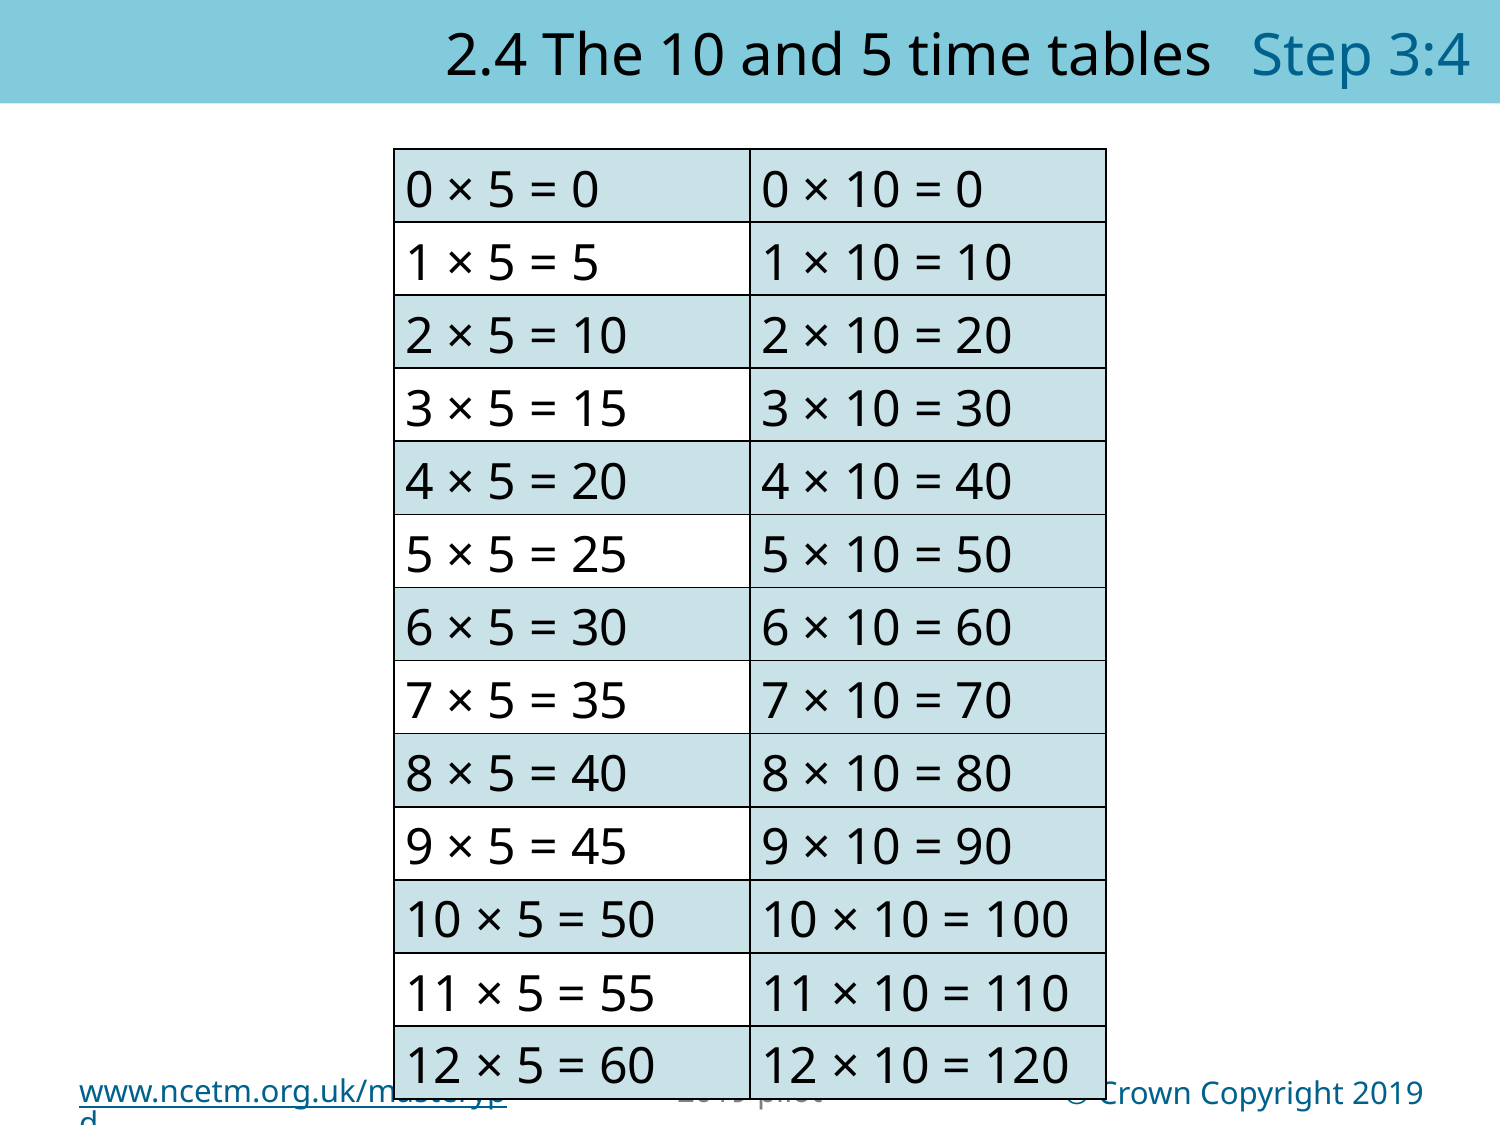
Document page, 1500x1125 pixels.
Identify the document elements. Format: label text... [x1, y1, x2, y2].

table_cell 3 × 10 = 30 [751, 369, 1105, 440]
table_cell 4 × 5 = 20 [395, 442, 749, 514]
table_cell 7 × 10 = 70 [751, 661, 1105, 733]
table_header 0 × 5 = 0 [395, 150, 749, 221]
table_cell 2 × 5 = 10 [395, 296, 749, 367]
table_cell 11 × 10 = 110 [751, 954, 1105, 1025]
table_cell 10 × 5 = 50 [395, 881, 749, 952]
table_cell 9 × 5 = 45 [395, 808, 749, 879]
table_cell 3 × 5 = 15 [395, 369, 749, 440]
table_cell 12 × 5 = 60 [395, 1027, 749, 1098]
table_cell 1 × 10 = 10 [751, 223, 1105, 294]
table_cell 5 × 10 = 50 [751, 515, 1105, 587]
list 2.4 The 10 and 5 time tables Step 3:4 [0, 0, 1500, 104]
table_cell 8 × 5 = 40 [395, 734, 749, 806]
table_cell 9 × 10 = 90 [751, 808, 1105, 879]
table_cell 6 × 10 = 60 [751, 588, 1105, 660]
table_cell 4 × 10 = 40 [751, 442, 1105, 514]
table_cell 10 × 10 = 100 [751, 881, 1105, 952]
table_cell 5 × 5 = 25 [395, 515, 749, 587]
table_cell 2 × 10 = 20 [751, 296, 1105, 367]
table_cell 11 × 5 = 55 [395, 954, 749, 1025]
table_cell 12 × 10 = 120 [751, 1027, 1105, 1098]
table_header 0 × 10 = 0 [751, 150, 1105, 221]
table_cell 1 × 5 = 5 [395, 223, 749, 294]
table_cell 7 × 5 = 35 [395, 661, 749, 733]
table_cell 6 × 5 = 30 [395, 588, 749, 660]
table_cell 8 × 10 = 80 [751, 734, 1105, 806]
